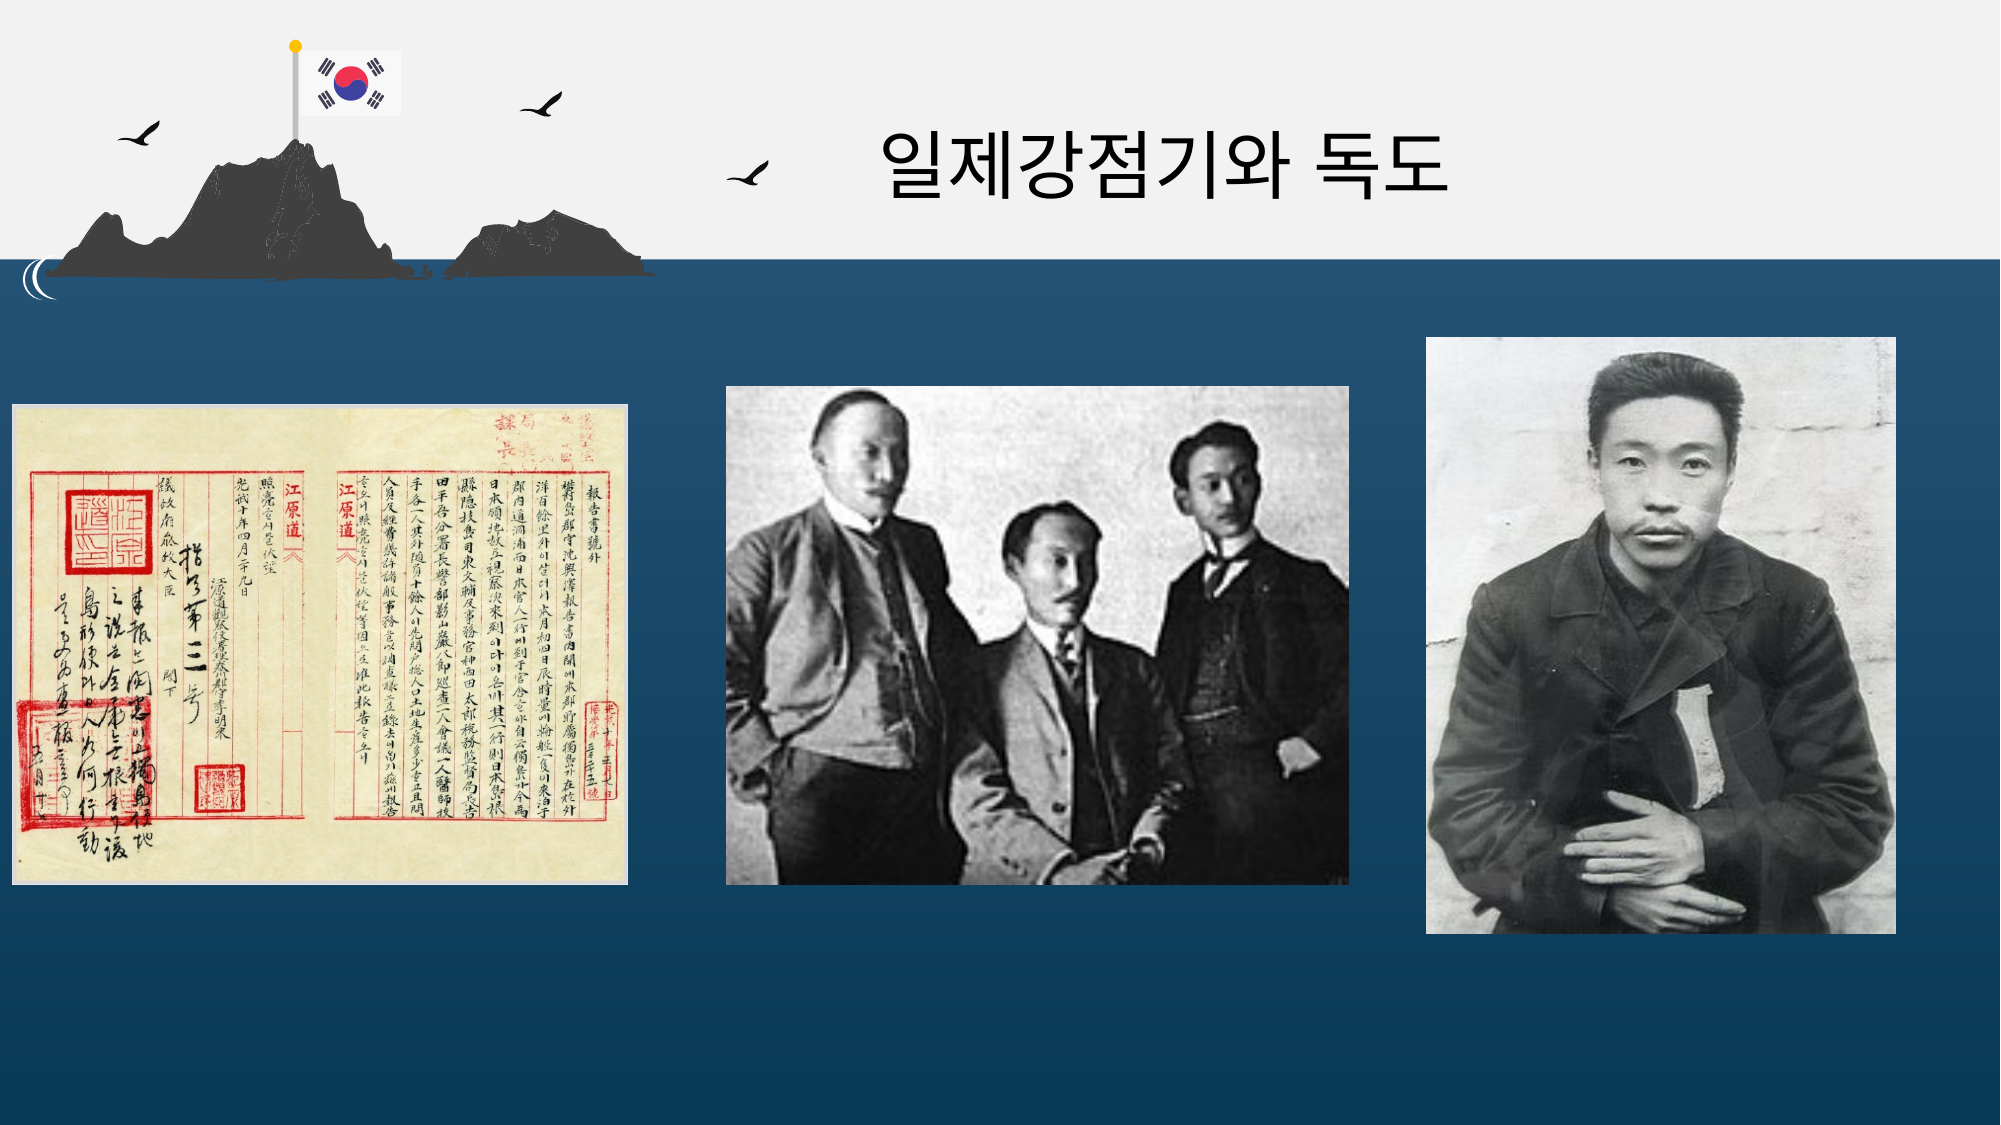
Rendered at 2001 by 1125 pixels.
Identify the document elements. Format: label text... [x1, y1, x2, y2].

text_box 일제강점기와 독도 [799, 66, 1532, 216]
picture [1426, 337, 1896, 935]
text_box [21, 257, 44, 302]
text_box [31, 255, 58, 301]
text_box [287, 38, 304, 54]
text_box [292, 54, 299, 91]
text_box [0, 0, 2000, 261]
picture [12, 404, 628, 885]
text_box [117, 91, 769, 186]
picture [726, 386, 1349, 885]
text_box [46, 138, 658, 282]
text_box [301, 50, 401, 117]
